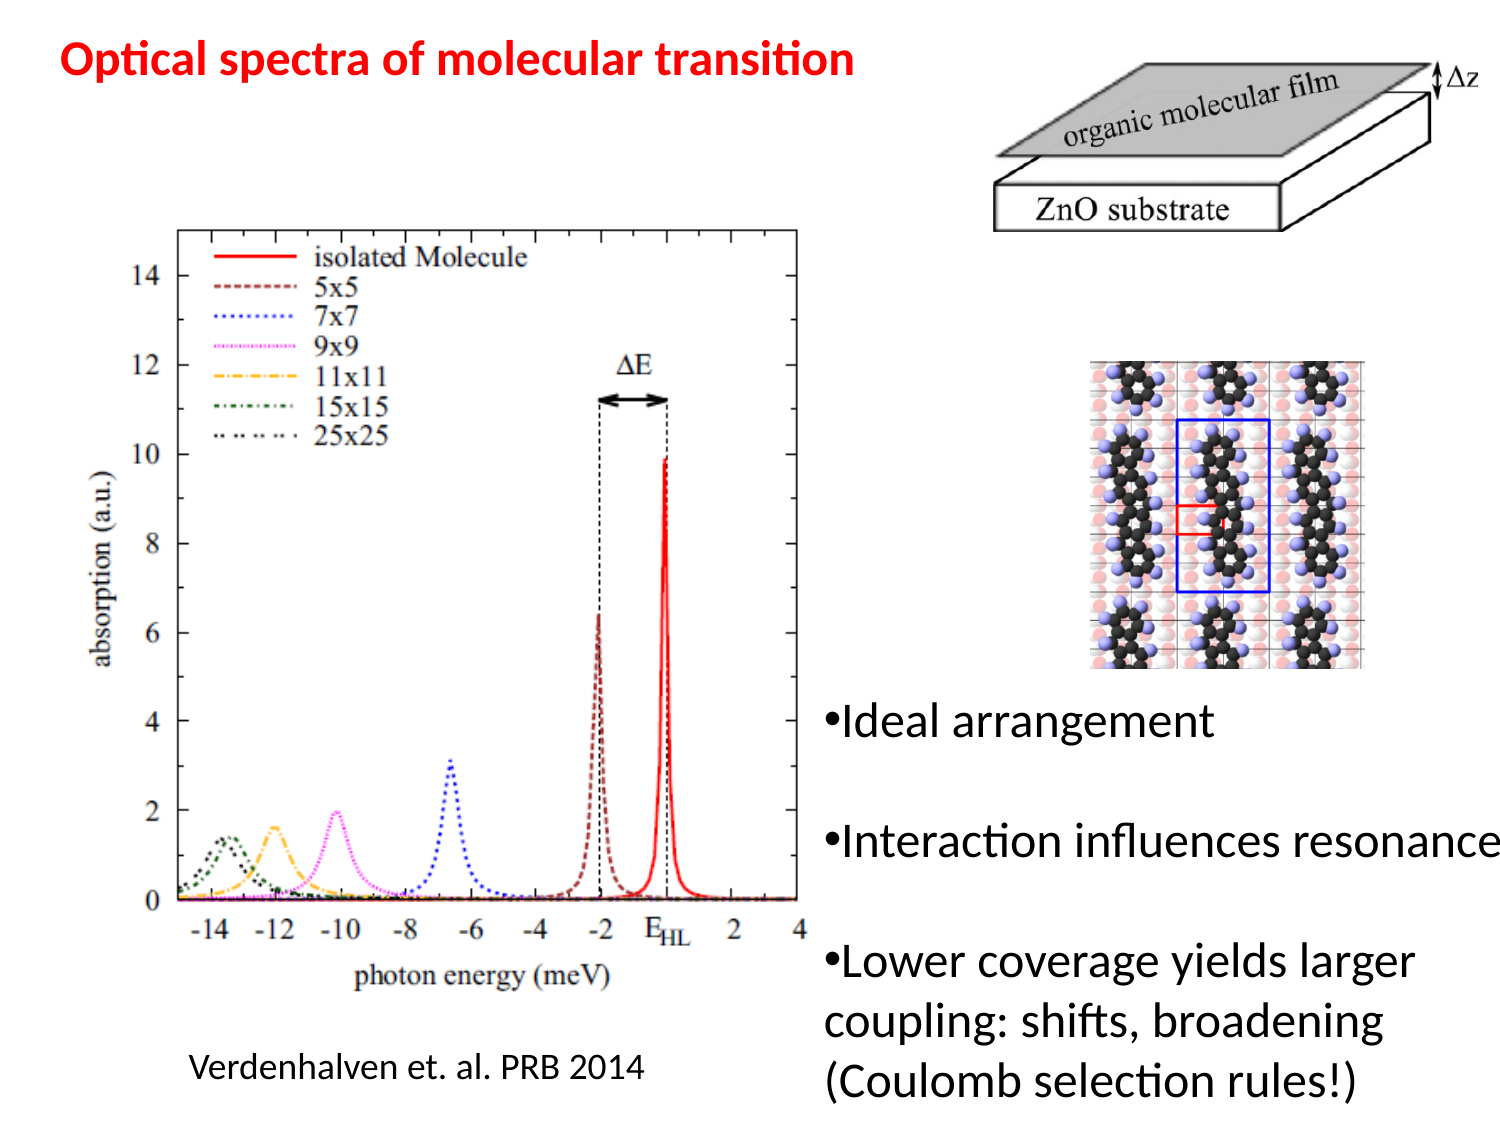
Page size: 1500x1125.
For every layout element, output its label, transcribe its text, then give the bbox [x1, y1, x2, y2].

picture [29, 196, 916, 1016]
picture [926, 0, 1500, 262]
picture [1090, 361, 1365, 670]
text_box Verdenhalven et. al. PRB 2014 [173, 1034, 661, 1095]
text_box Ideal arrangement Interaction influences resonance Lower coverage yields larger coupling: shifts, broadening (Coulomb selection rules!) [809, 680, 1500, 1116]
text_box Optical spectra of molecular transition [45, 17, 871, 93]
